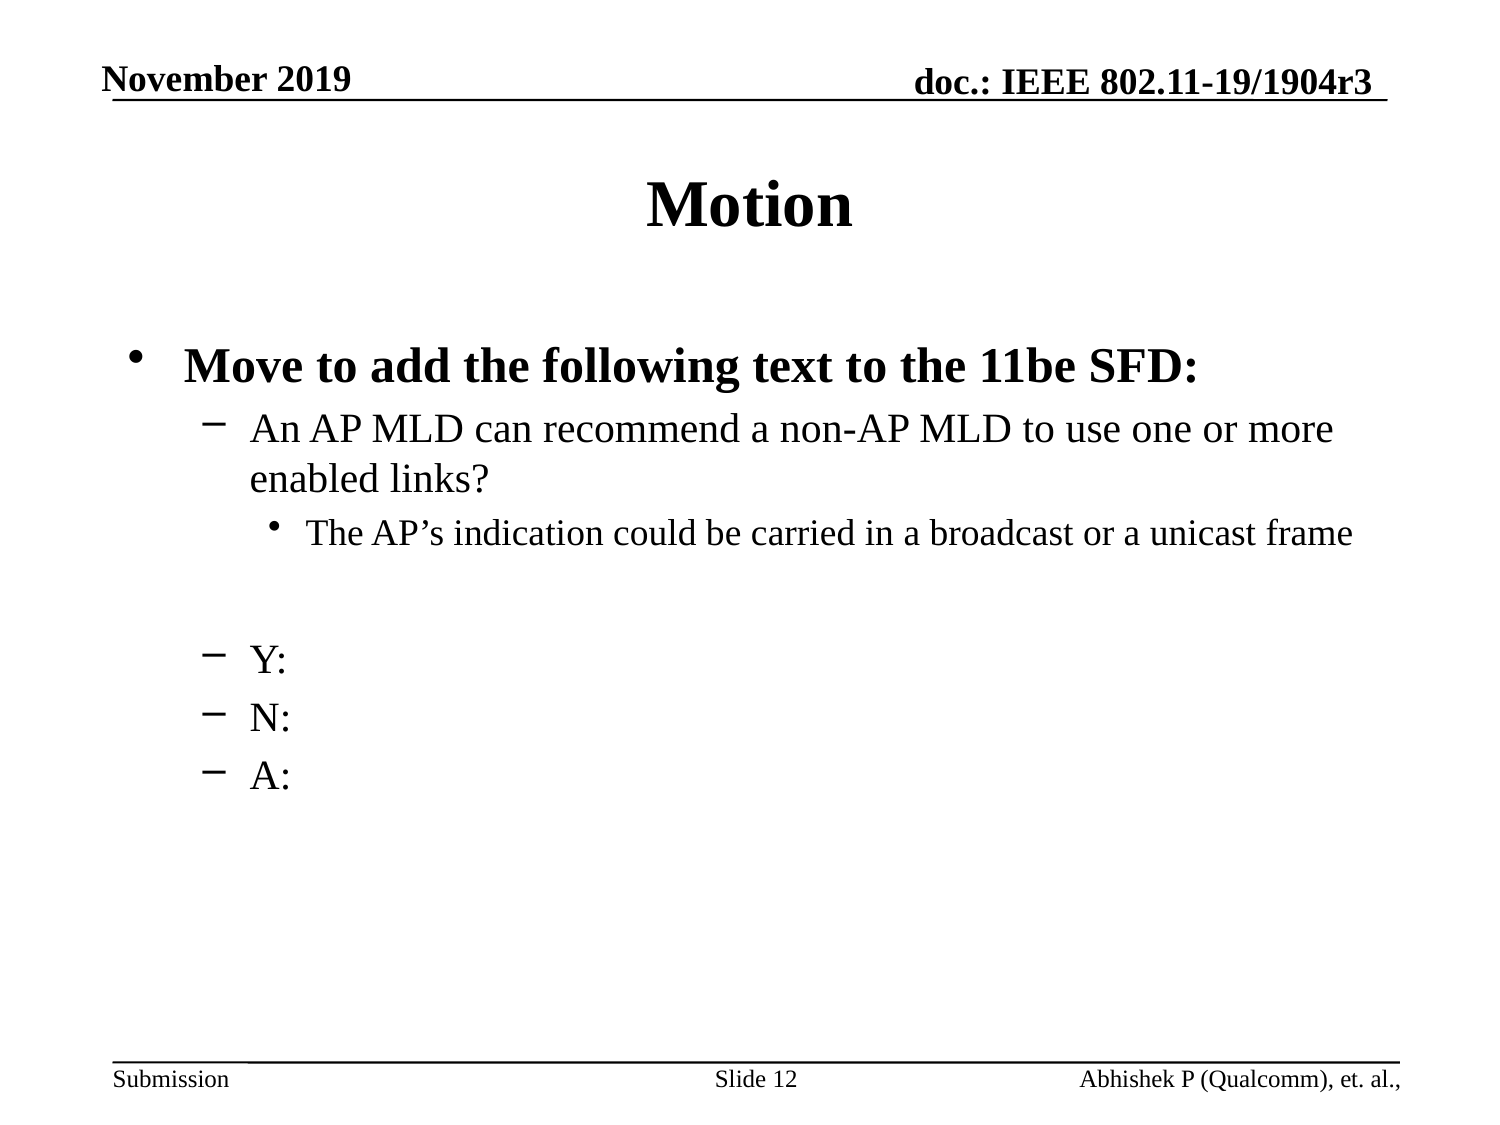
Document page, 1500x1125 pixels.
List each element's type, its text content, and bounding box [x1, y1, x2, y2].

footer Abhishek P (Qualcomm), et. al., [949, 1061, 1402, 1093]
list Move to add the following text to the 11be SFD: An AP MLD can recommend a non-AP MLD to use one or more enabled links? The AP’s indication could be carried in a broadcast or a unicast frame Y: N: A: [112, 324, 1388, 1001]
title Motion [112, 112, 1388, 288]
slide_number Slide 12 [712, 1061, 801, 1093]
